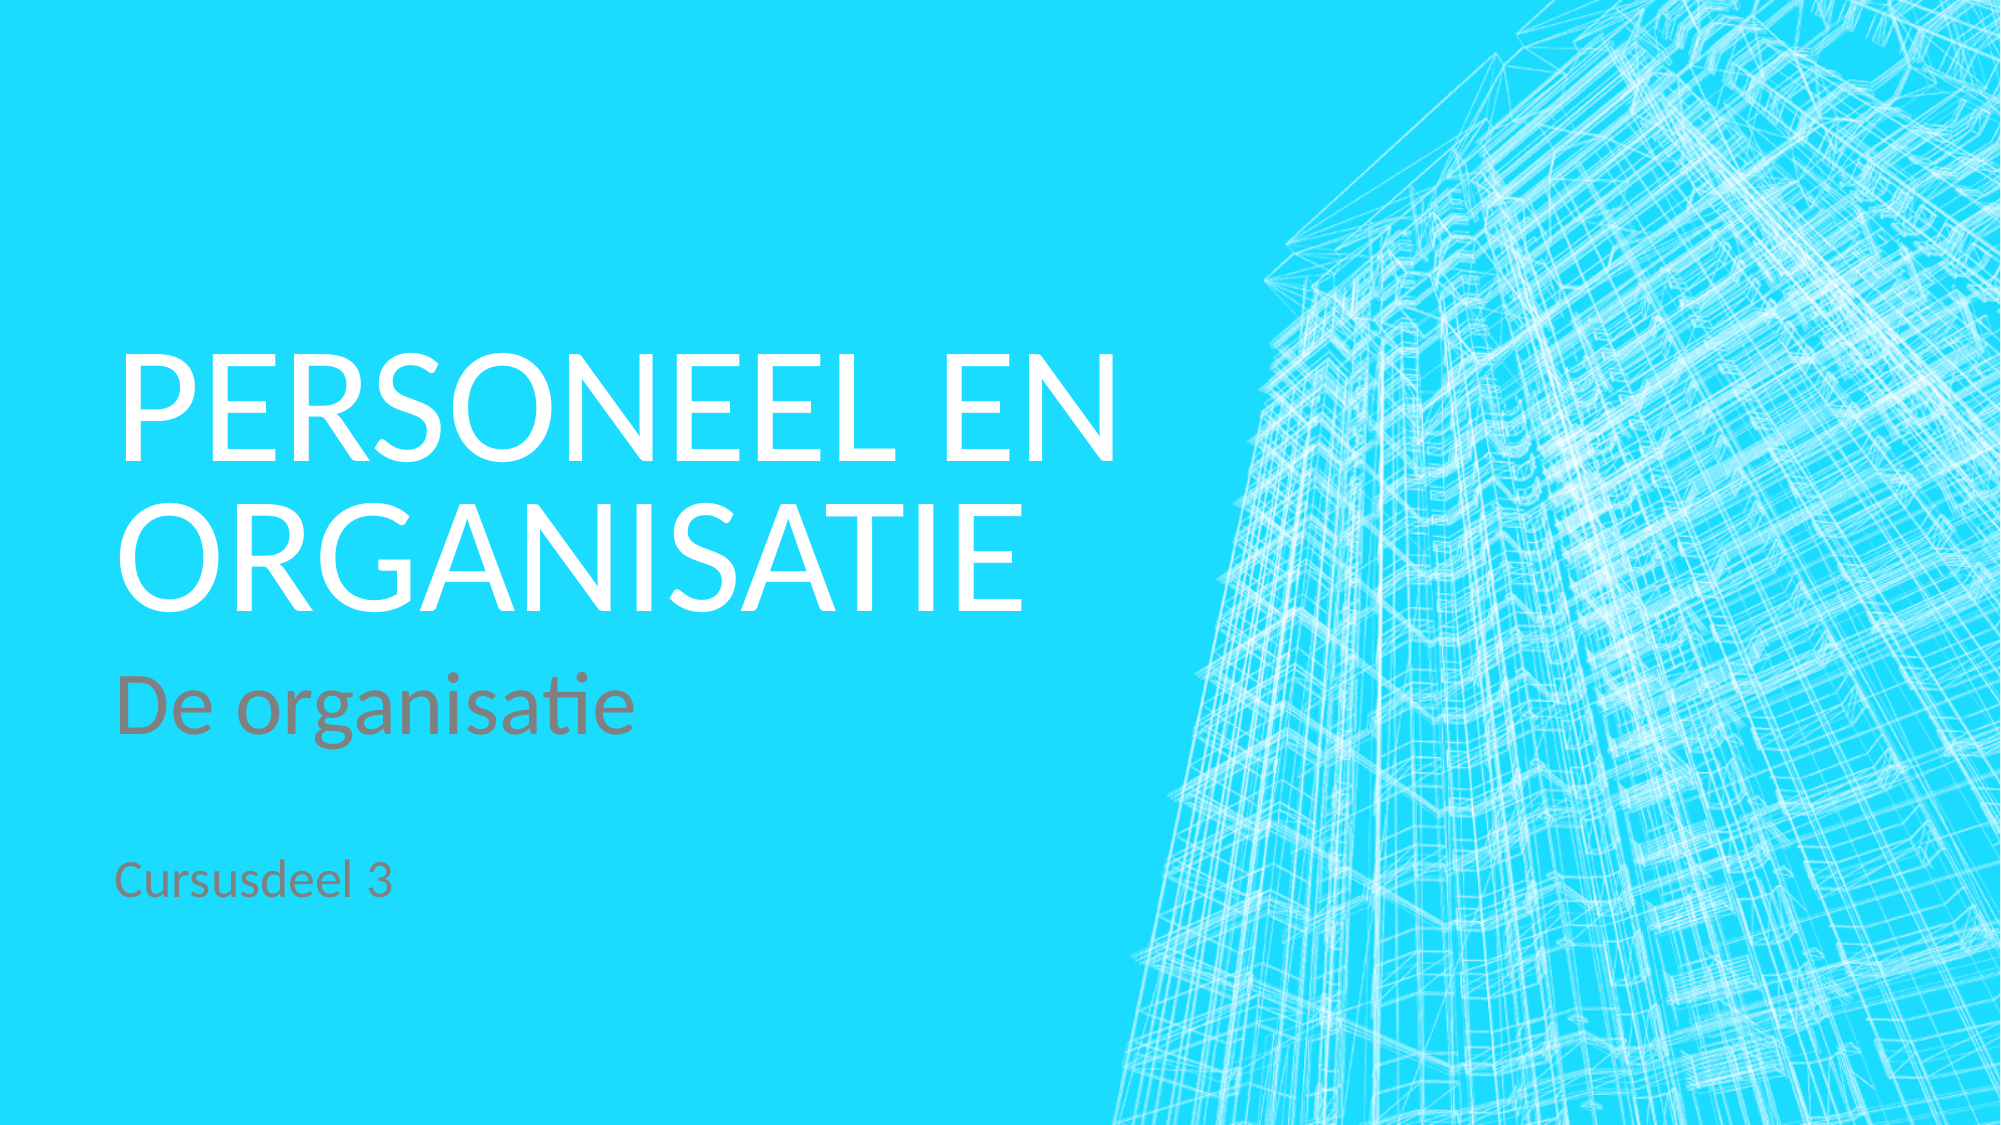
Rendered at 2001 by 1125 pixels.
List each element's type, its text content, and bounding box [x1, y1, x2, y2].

title Personeel en organisatie [99, 123, 1225, 648]
picture [0, 0, 2001, 1125]
subtitle De organisatie Cursusdeel 3 [99, 648, 1225, 918]
